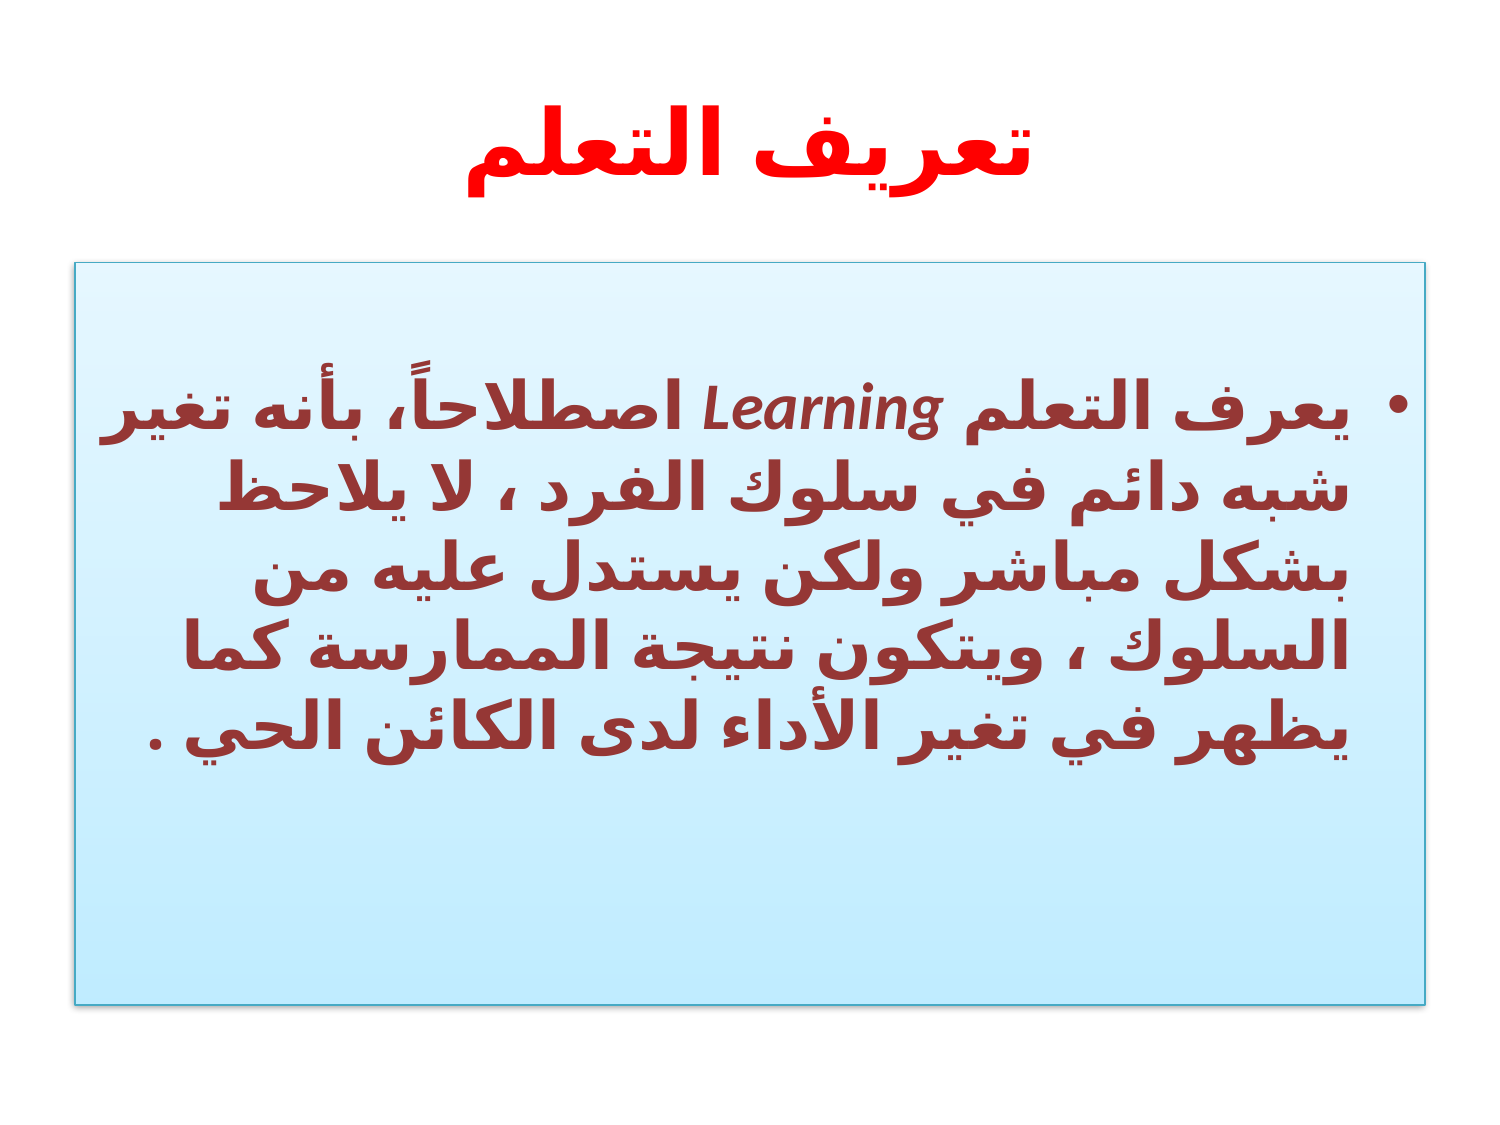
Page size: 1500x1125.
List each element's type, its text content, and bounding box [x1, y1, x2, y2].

title تعريف التعلم [75, 45, 1425, 233]
list يعرف التعلم Learning اصطلاحاً، بأنه تغير شبه دائم في سلوك الفرد ، لا يلاحظ بشكل مباشر ولكن يستدل عليه من السلوك ، ويتكون نتيجة الممارسة كما يظهر في تغير الأداء لدى الكائن الحي . [74, 262, 1426, 1006]
